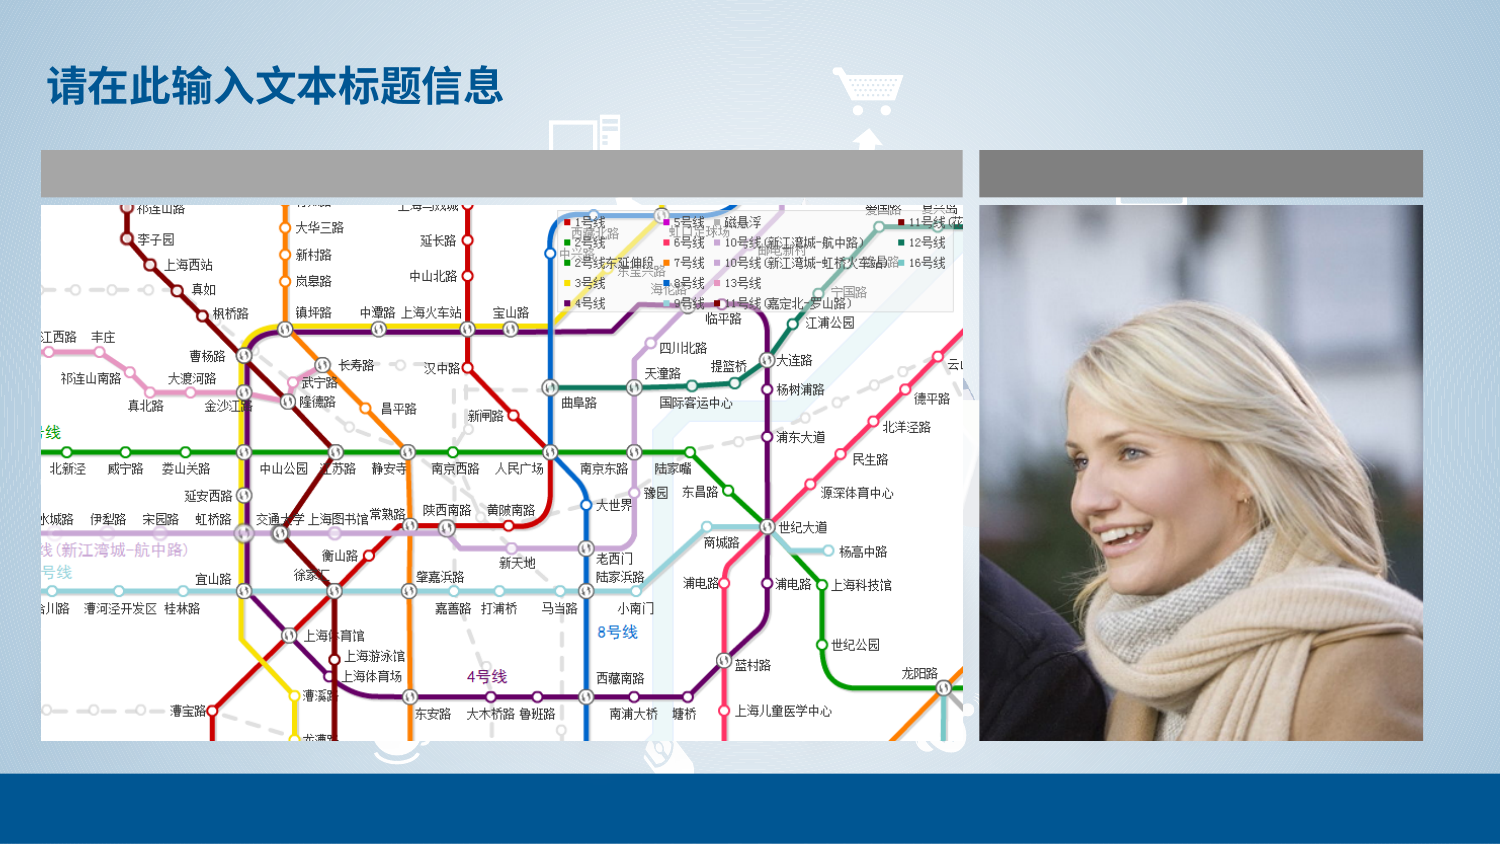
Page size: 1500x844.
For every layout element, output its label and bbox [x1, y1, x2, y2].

text_box [39, 148, 965, 199]
picture [979, 205, 1424, 741]
picture [40, 205, 963, 741]
text_box [977, 148, 1425, 199]
